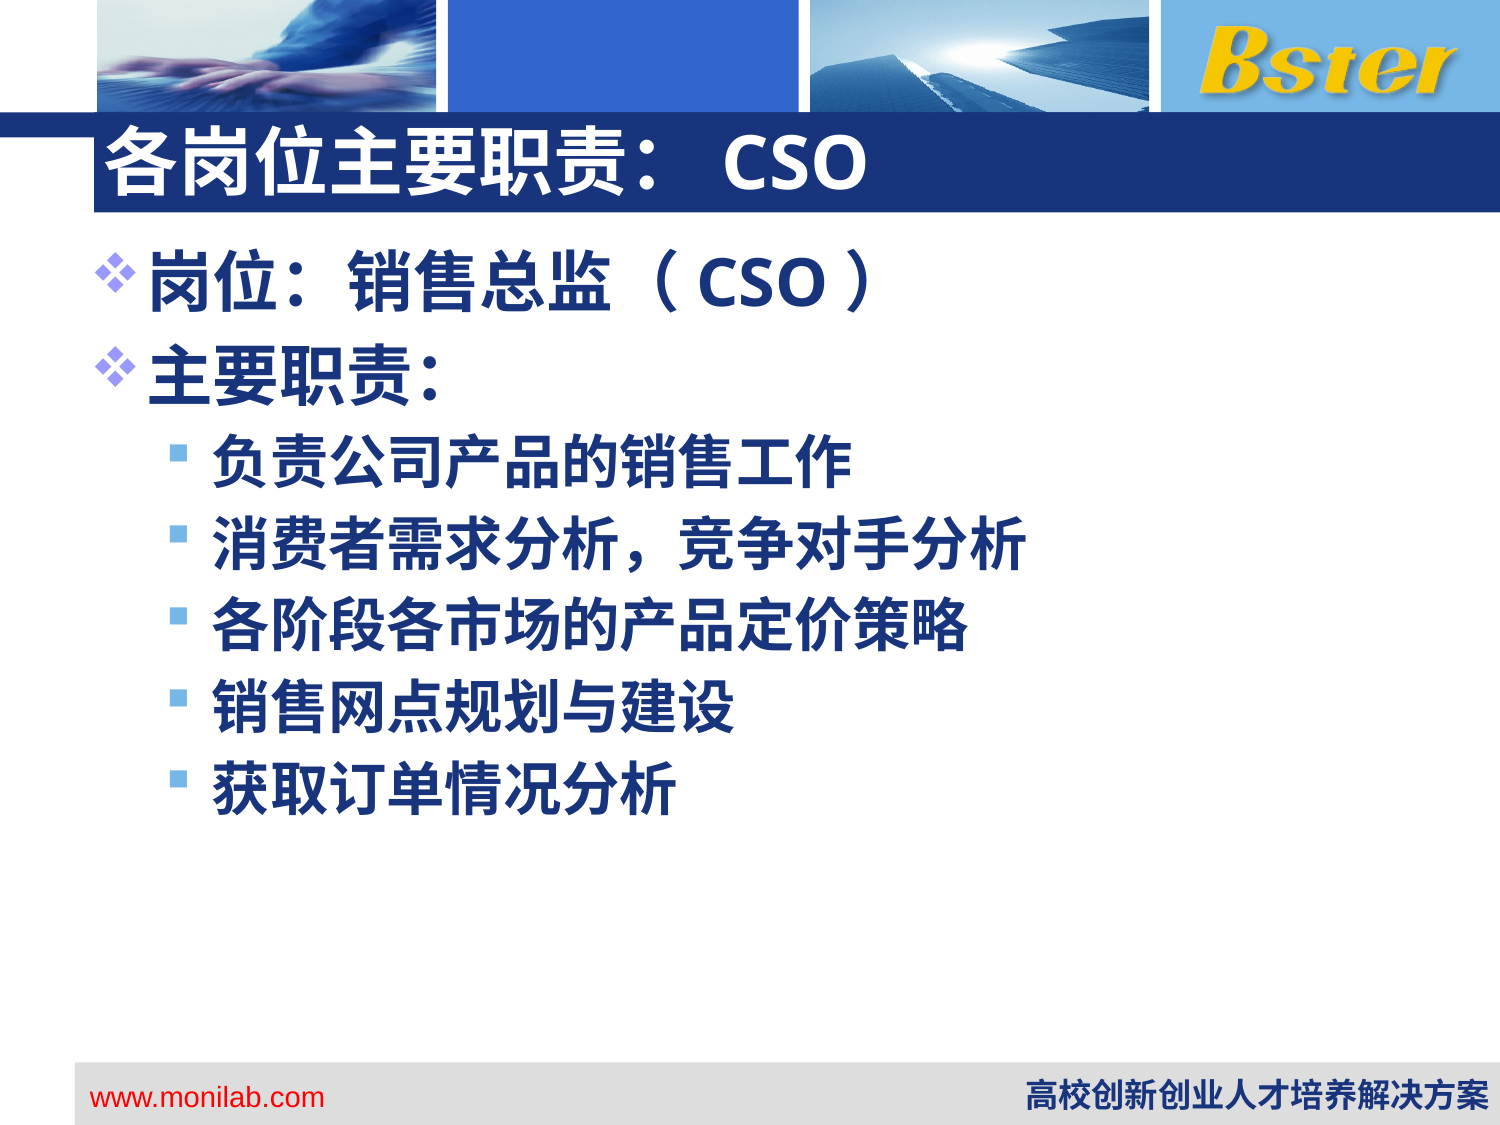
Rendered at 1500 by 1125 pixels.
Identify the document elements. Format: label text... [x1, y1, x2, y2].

picture [97, 0, 437, 112]
picture [810, 0, 1150, 112]
list 岗位：销售总监（CSO） 主要职责： 负责公司产品的销售工作 消费者需求分析，竞争对手分析 各阶段各市场的产品定价策略 销售网点规划与建设 获取订单情况分析 [74, 232, 1454, 1034]
picture [1199, 26, 1458, 94]
title 各岗位主要职责：CSO [88, 113, 1369, 206]
